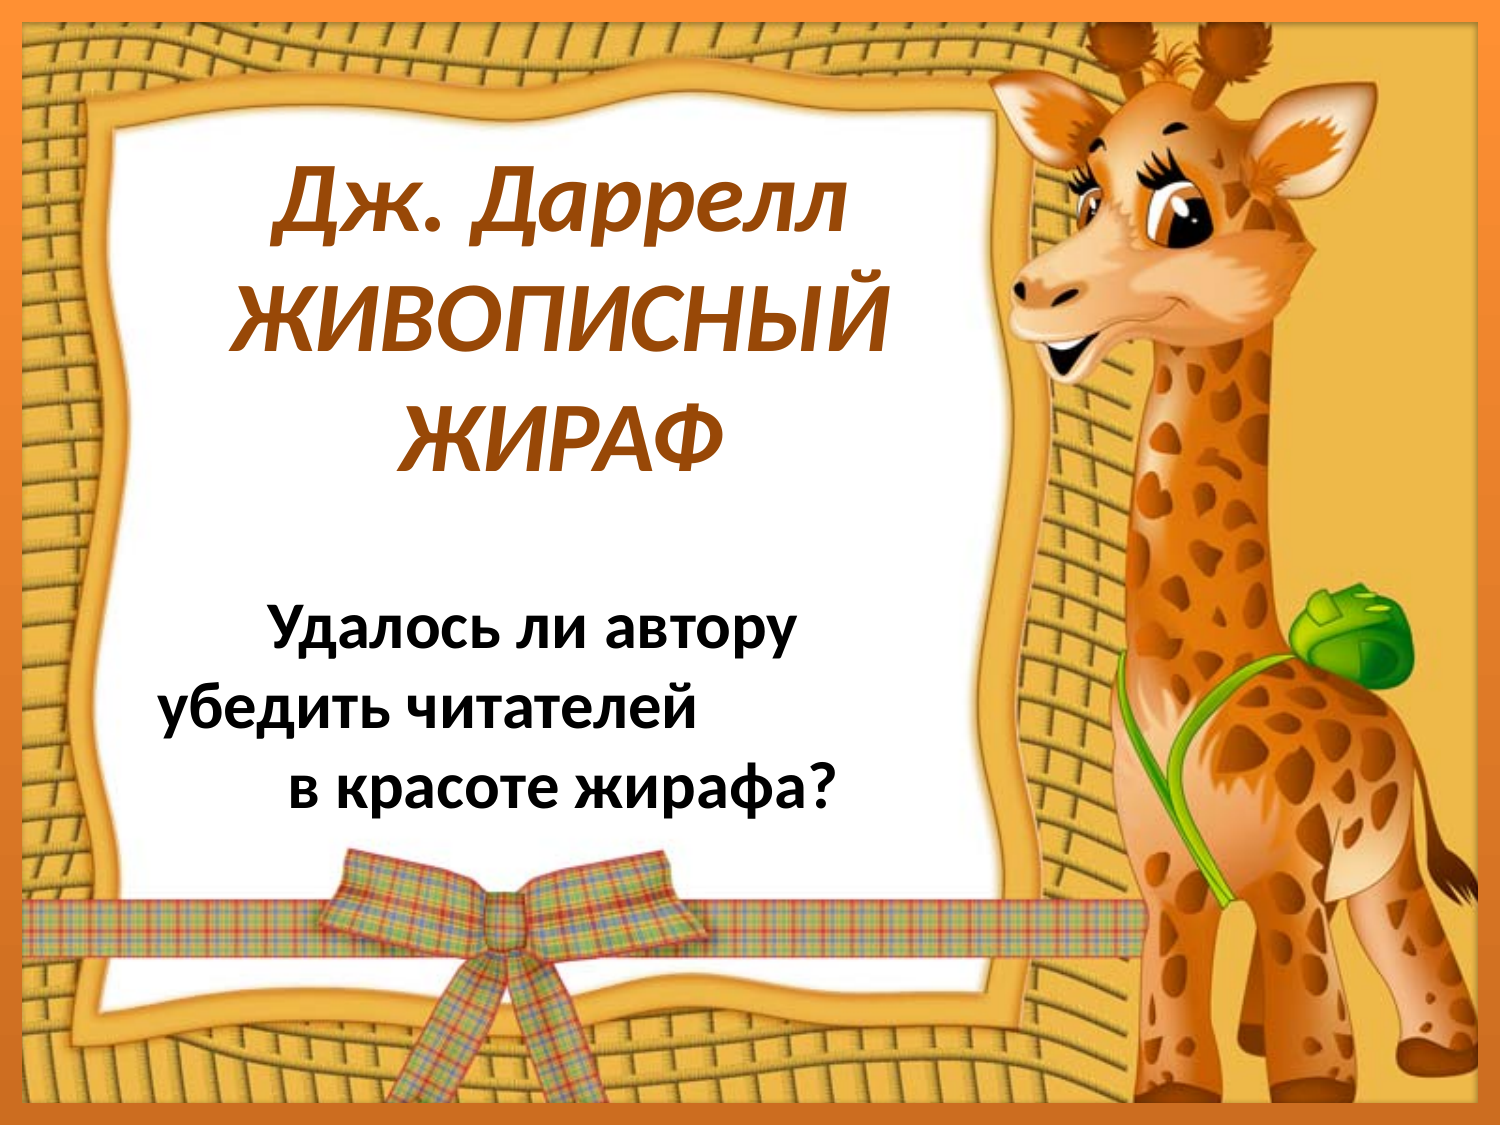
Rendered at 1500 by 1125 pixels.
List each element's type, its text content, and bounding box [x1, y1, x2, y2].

title Дж. Даррелл ЖИВОПИСНЫЙ ЖИРАФ [70, 140, 1051, 484]
picture [22, 22, 1478, 1103]
subtitle Удалось ли автору убедить читателей в красоте жирафа? [140, 574, 926, 862]
